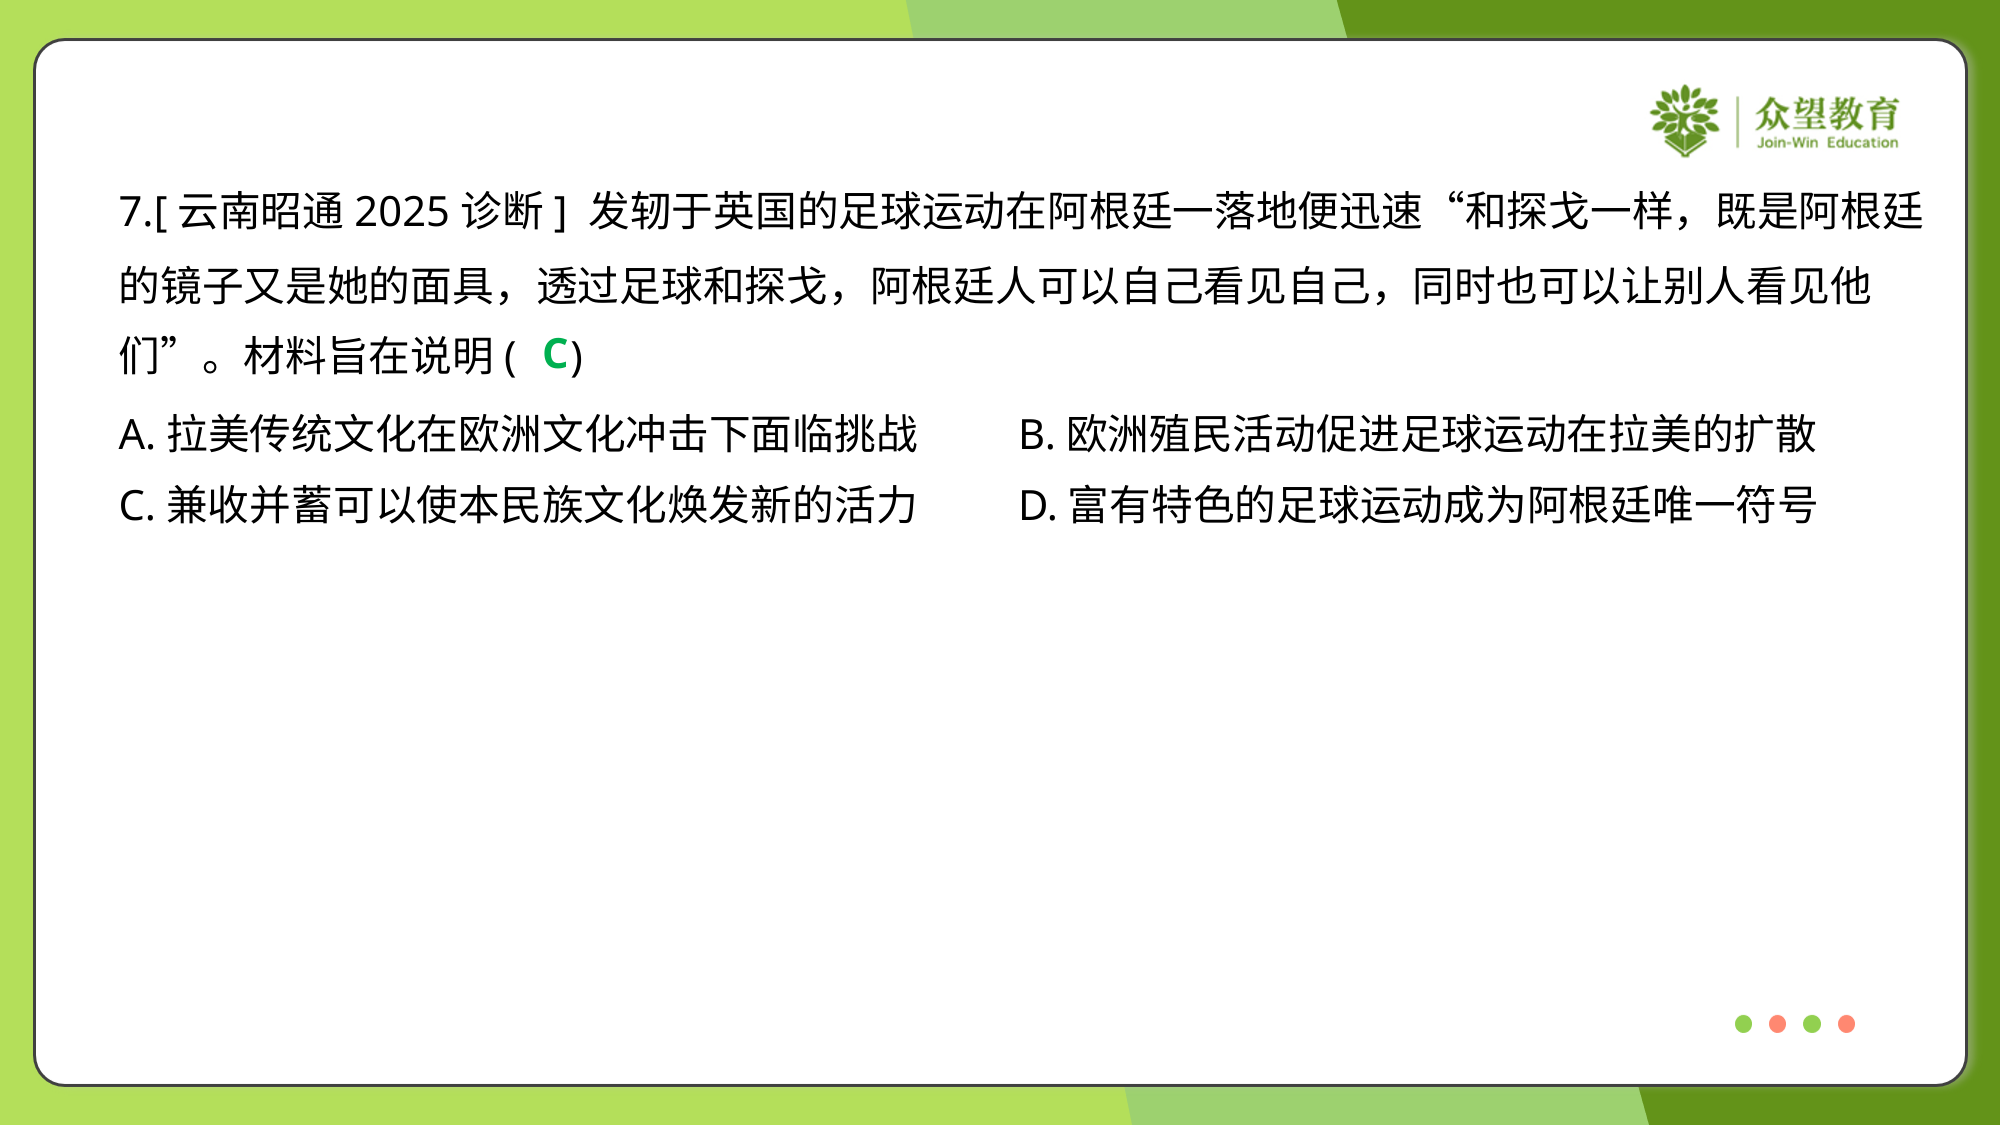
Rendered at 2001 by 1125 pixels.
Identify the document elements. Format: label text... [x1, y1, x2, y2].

picture [0, 0, 2000, 1125]
text_box A.拉美传统文化在欧洲文化冲击下面临挑战 B.欧洲殖民活动促进足球运动在拉美的扩散 C.兼收并蓄可以使本民族文化焕发新的活力 D.富有特色的足球运动成为阿根廷唯一符号 [118, 382, 1883, 522]
text_box C [526, 306, 585, 371]
text_box 7.[云南昭通2025诊断] 发轫于英国的足球运动在阿根廷一落地便迅速“和探戈一样，既是阿根廷 的镜子又是她的面具，透过足球和探戈，阿根廷人可以自己看见自己，同时也可以让别人看见他 们”。材料旨在说明( ) [118, 159, 1883, 373]
